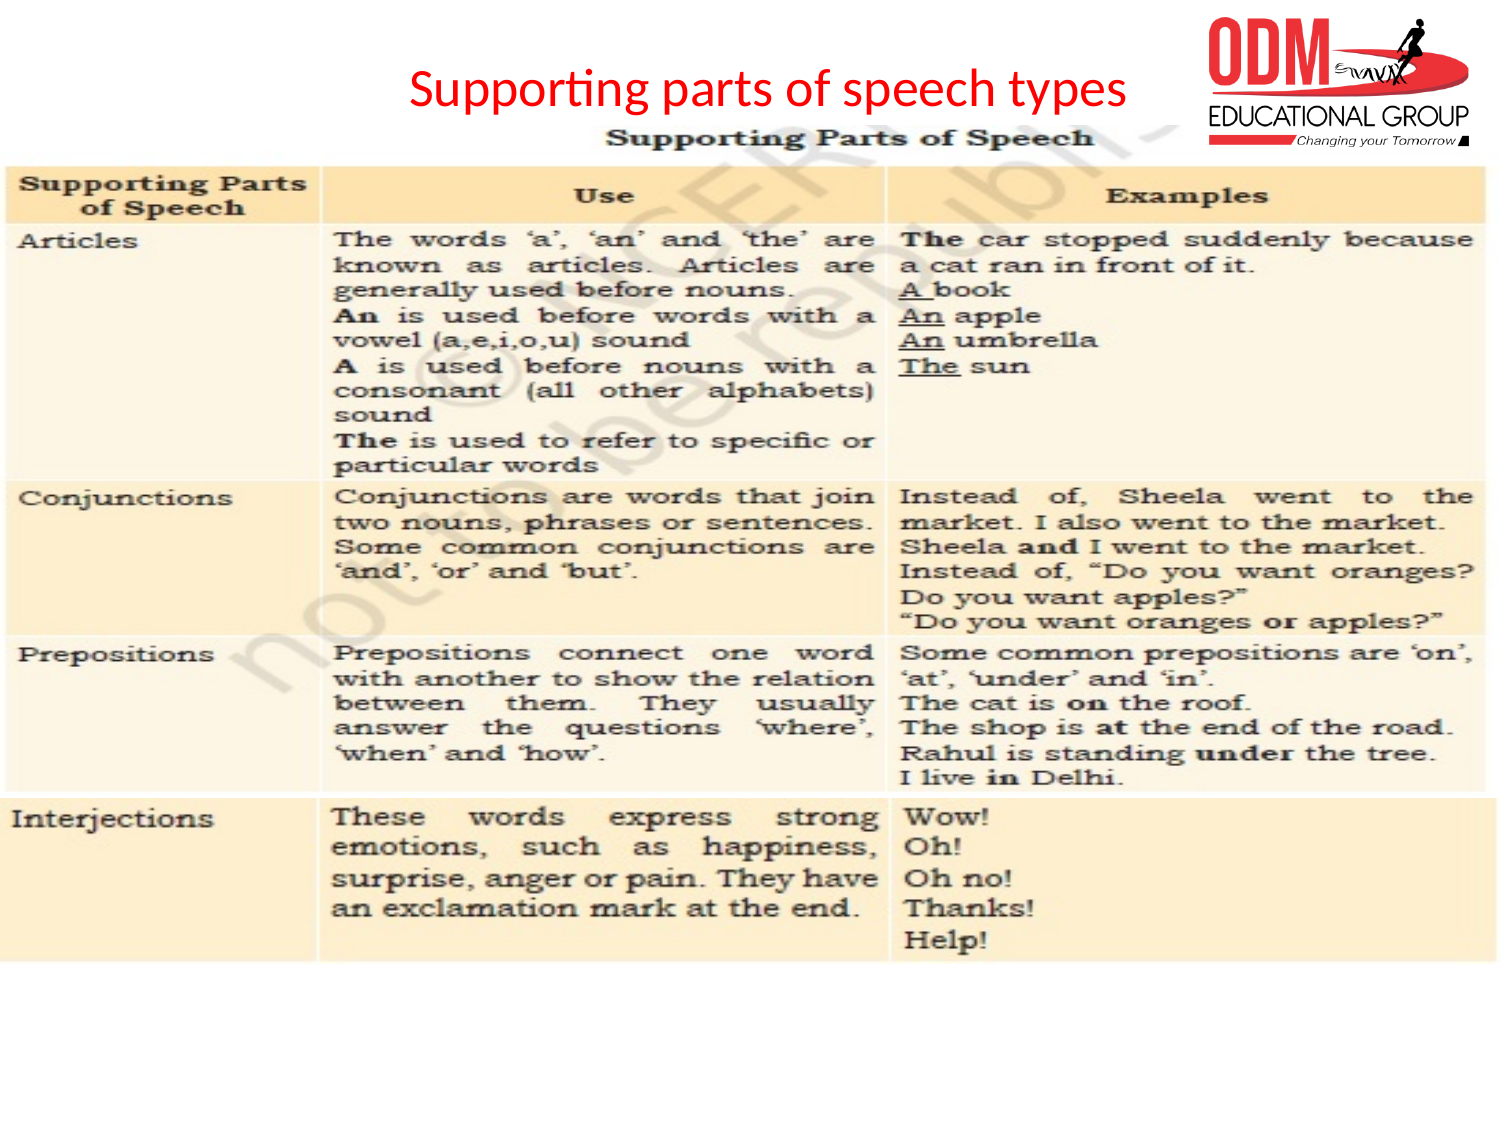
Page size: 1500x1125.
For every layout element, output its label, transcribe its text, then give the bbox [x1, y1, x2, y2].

title Supporting parts of speech types [75, 45, 1204, 123]
picture [0, 798, 1500, 965]
picture [1209, 17, 1469, 147]
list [0, 125, 1500, 798]
